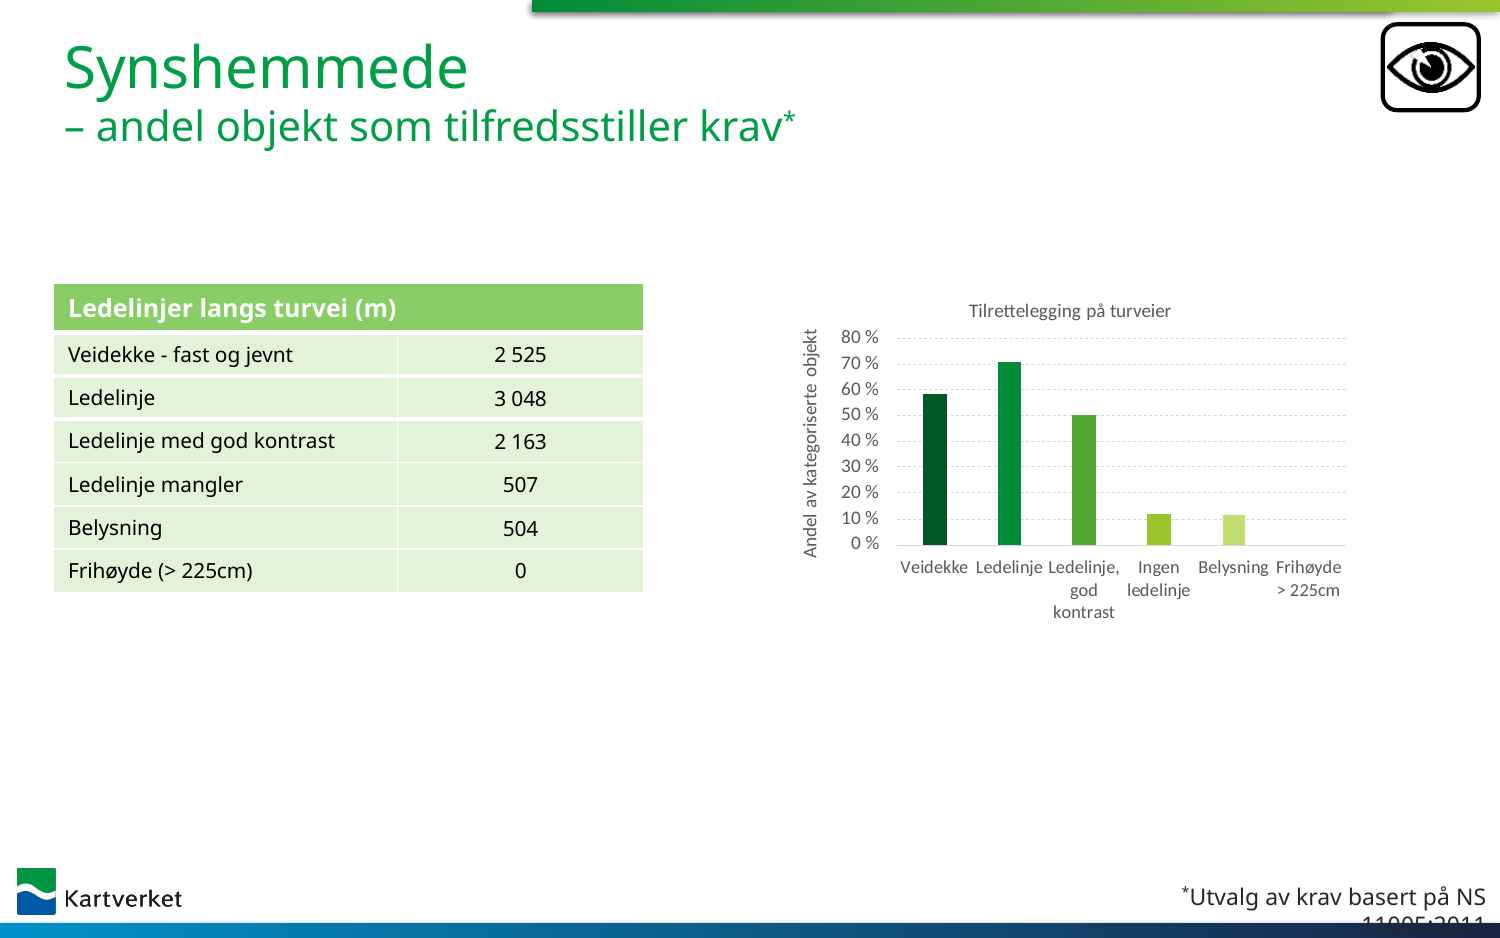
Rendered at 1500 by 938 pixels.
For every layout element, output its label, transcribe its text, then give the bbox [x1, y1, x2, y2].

table_cell Ledelinje mangler [54, 463, 397, 505]
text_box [1382, 24, 1480, 111]
table_cell 2 163 [398, 421, 643, 462]
table_header Ledelinjer langs turvei (m) [54, 284, 643, 330]
table_cell Ledelinje med god kontrast [54, 421, 397, 462]
table_cell 0 [398, 550, 643, 592]
text_box Synshemmede – andel objekt som tilfredsstiller krav* [49, 24, 1431, 158]
table_cell Frihøyde (> 225cm) [54, 550, 397, 592]
picture [791, 291, 1349, 630]
table_cell Ledelinje [54, 378, 397, 417]
table_cell 3 048 [398, 378, 643, 417]
table_cell 2 525 [398, 335, 643, 374]
table_cell Belysning [54, 507, 397, 548]
table_cell 504 [398, 507, 643, 548]
table_cell 507 [398, 463, 643, 505]
table_cell Veidekke - fast og jevnt [54, 335, 397, 374]
text_box *Utvalg av krav basert på NS 11005:2011 [1068, 873, 1500, 938]
